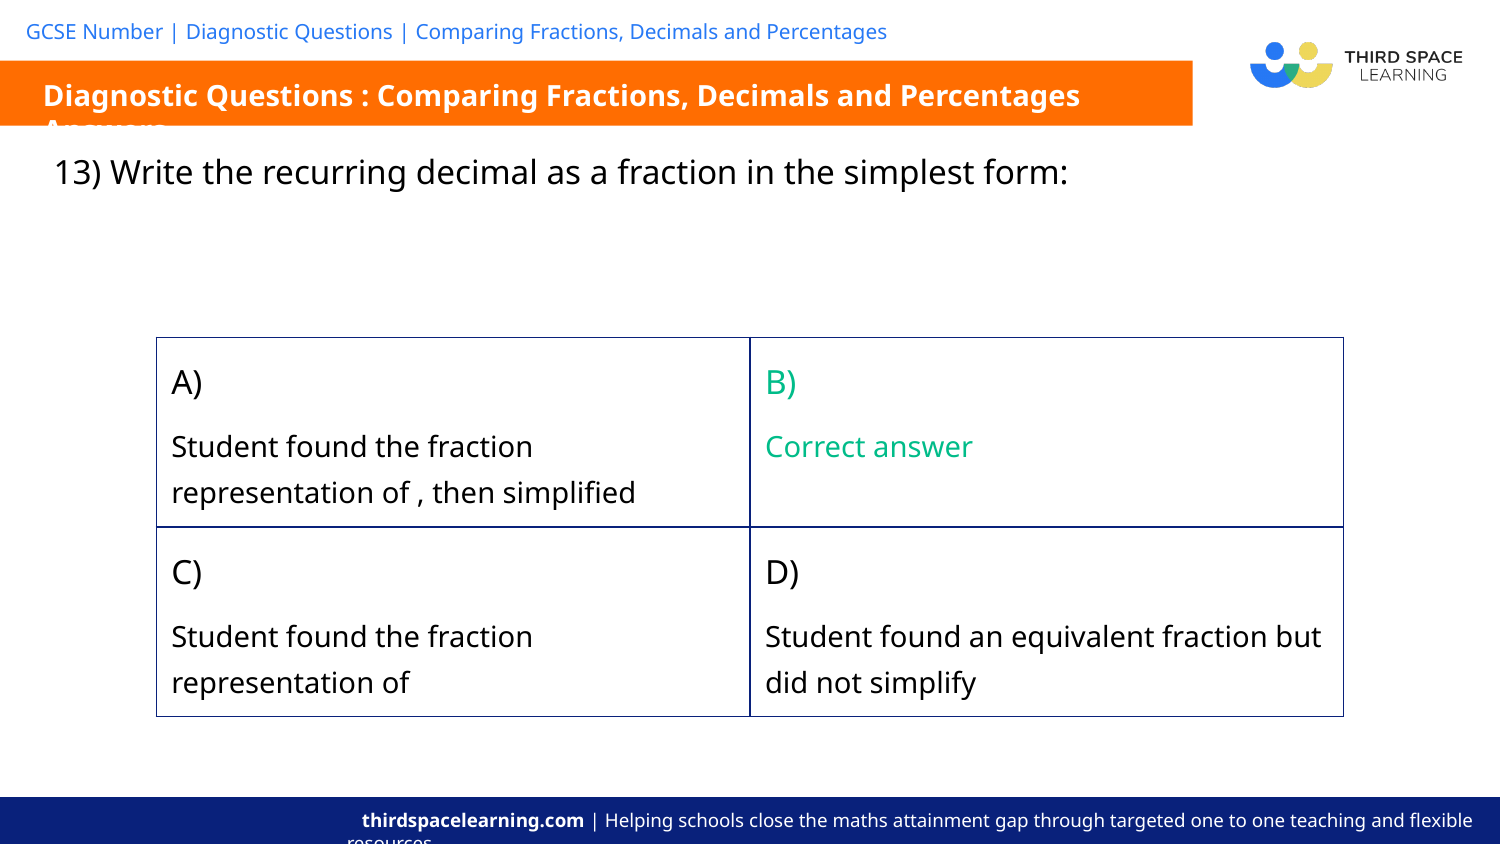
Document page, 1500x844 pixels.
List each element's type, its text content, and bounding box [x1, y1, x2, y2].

text_box Diagnostic Questions : Comparing Fractions, Decimals and Percentages Answers [27, 61, 1199, 162]
picture [1250, 33, 1465, 99]
